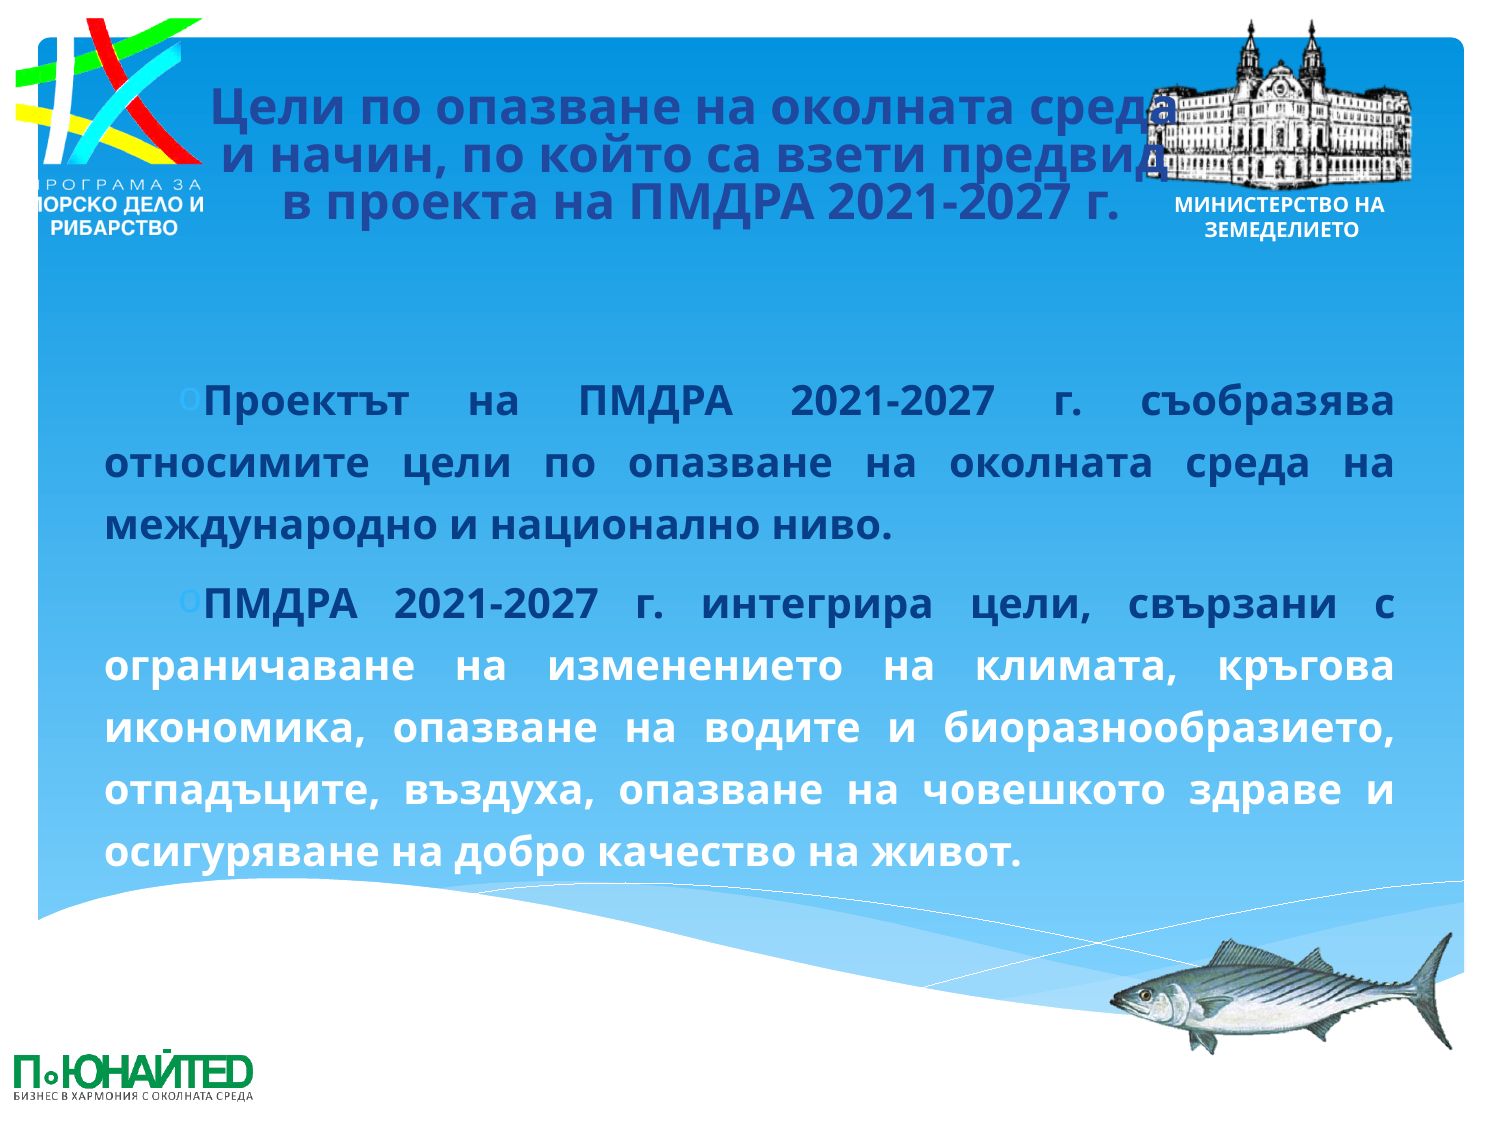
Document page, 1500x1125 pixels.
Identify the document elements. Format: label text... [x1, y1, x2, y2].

text_box Цели по опазване на околната среда и начин, по който са взети предвид в проекта на ПМДРА 2021-2027 г. [219, 78, 1082, 238]
picture [13, 1049, 253, 1102]
picture [0, 8, 215, 241]
subtitle Проектът на ПМДРА 2021-2027 г. съобразява относимите цели по опазване на околната среда на международно и национално ниво. ПМДРА 2021-2027 г. интегрира цели, свързани с ограничаване на изменението на климата, кръгова икономика, опазване на водите и биоразнообразието, отпадъците, въздуха, опазване на човешкото здраве и осигуряване на добро качество на живот. [88, 292, 1412, 1125]
picture [1106, 928, 1458, 1059]
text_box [1088, 13, 1476, 250]
